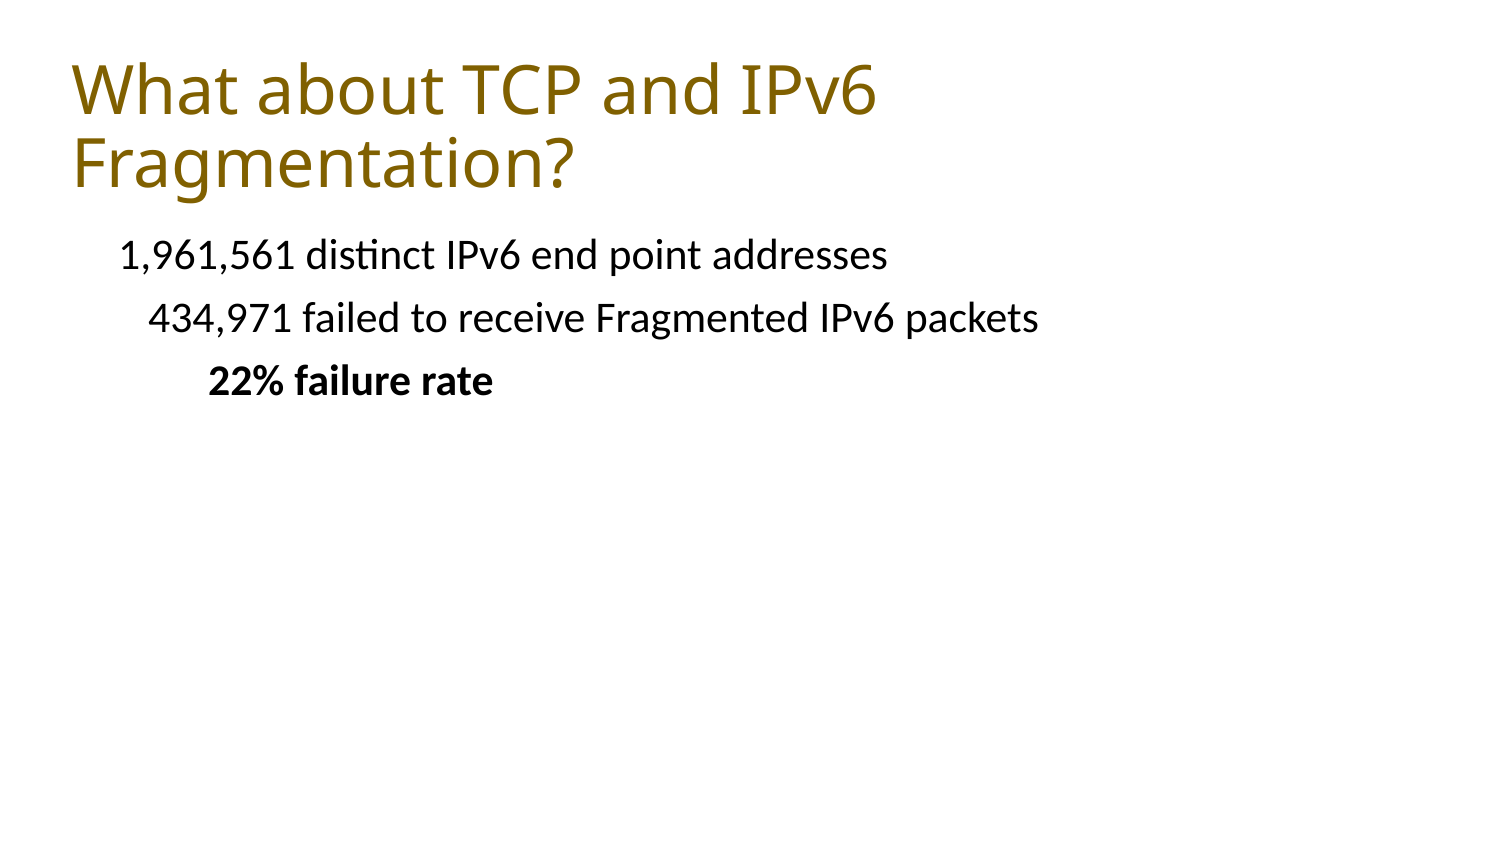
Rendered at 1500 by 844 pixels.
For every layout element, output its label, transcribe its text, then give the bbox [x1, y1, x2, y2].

title What about TCP and IPv6 Fragmentation? [56, 47, 1350, 211]
list 1,961,561 distinct IPv6 end point addresses 434,971 failed to receive Fragmented IPv6 packets 22% failure rate [103, 224, 1397, 760]
